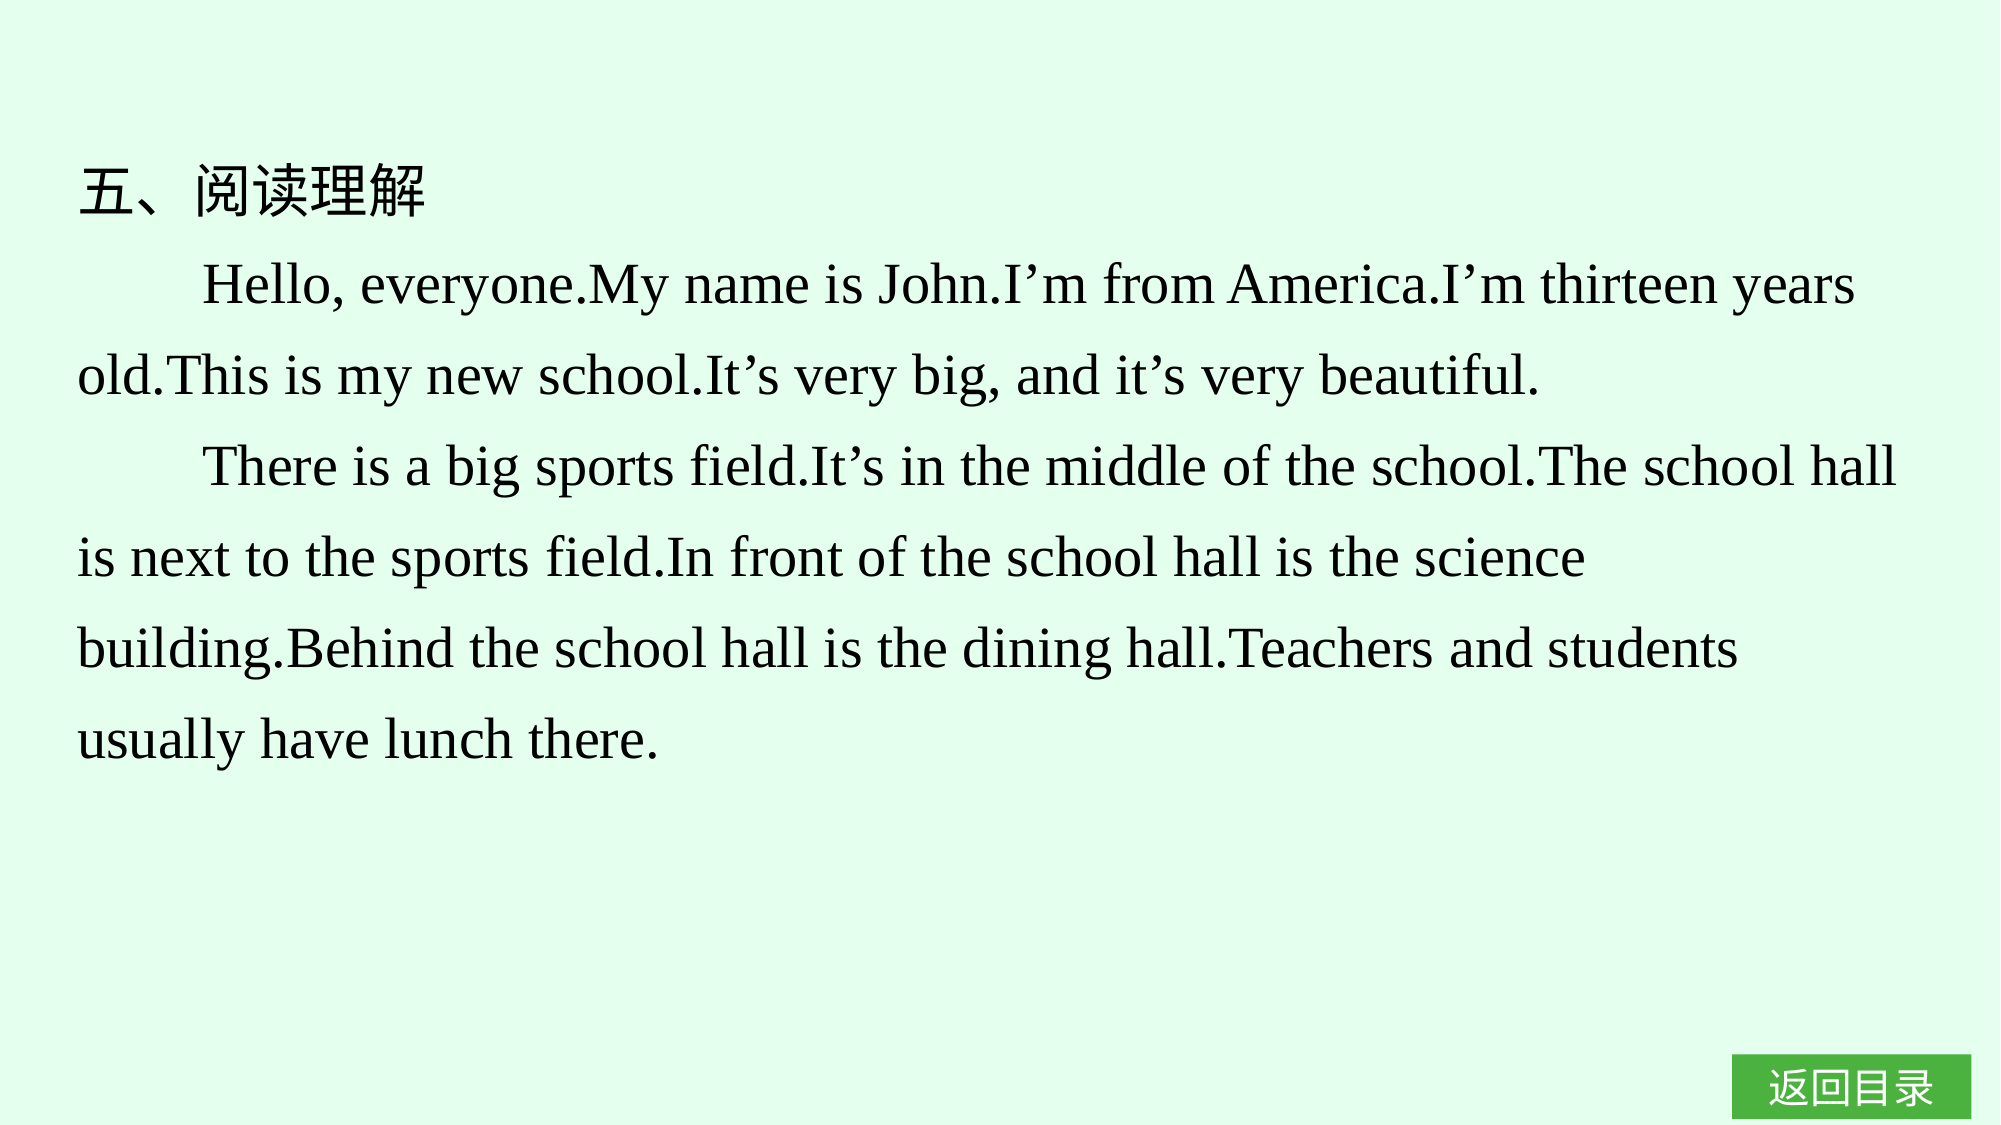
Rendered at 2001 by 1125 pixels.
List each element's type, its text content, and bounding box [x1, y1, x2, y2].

text_box 五、阅读理解 Hello, everyone.My name is John.I’m from America.I’m thirteen years old.This is my new school.It’s very big, and it’s very beautiful. There is a big sports field.It’s in the middle of the school.The school hall is next to the sports field.In front of the school hall is the science building.Behind the school hall is the dining hall.Teachers and students usually have lunch there. [62, 126, 1938, 778]
